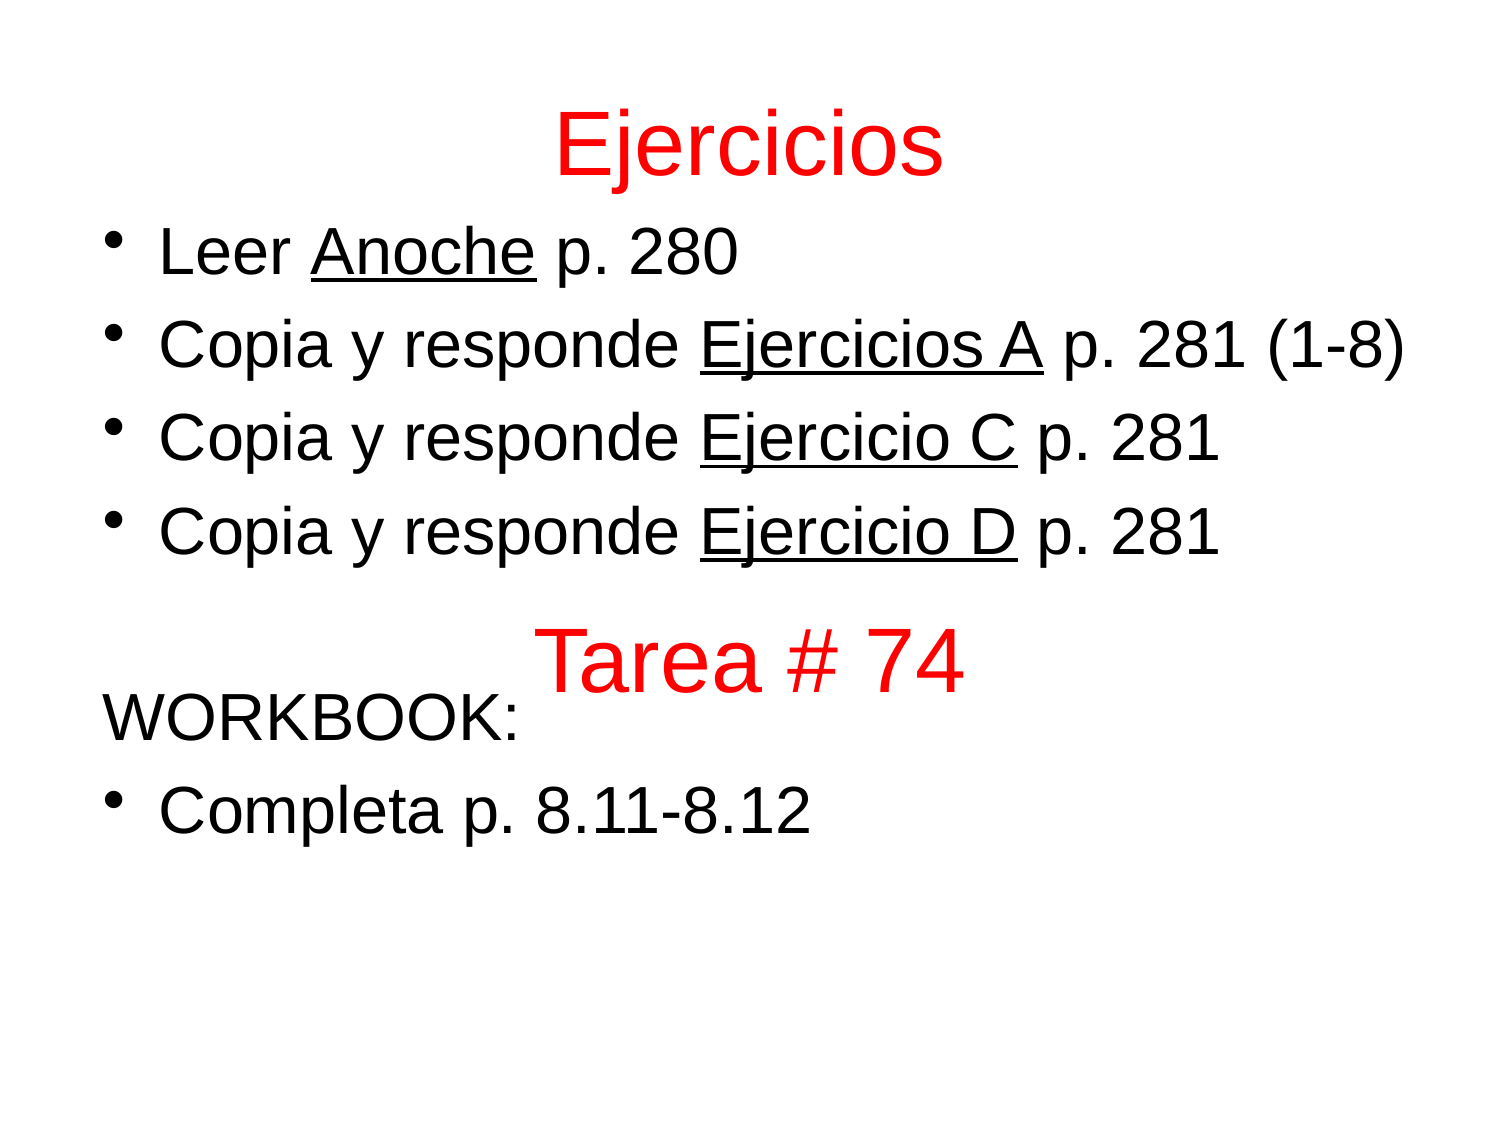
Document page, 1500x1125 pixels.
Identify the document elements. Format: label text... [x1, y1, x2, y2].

list Leer Anoche p. 280 Copia y responde Ejercicios A p. 281 (1-8) Copia y responde Ejercicio C p. 281 Copia y responde Ejercicio D p. 281 WORKBOOK: Completa p. 8.11-8.12 [87, 200, 1438, 1013]
text_box Tarea # 74 [74, 562, 1425, 750]
title Ejercicios [75, 45, 1425, 233]
